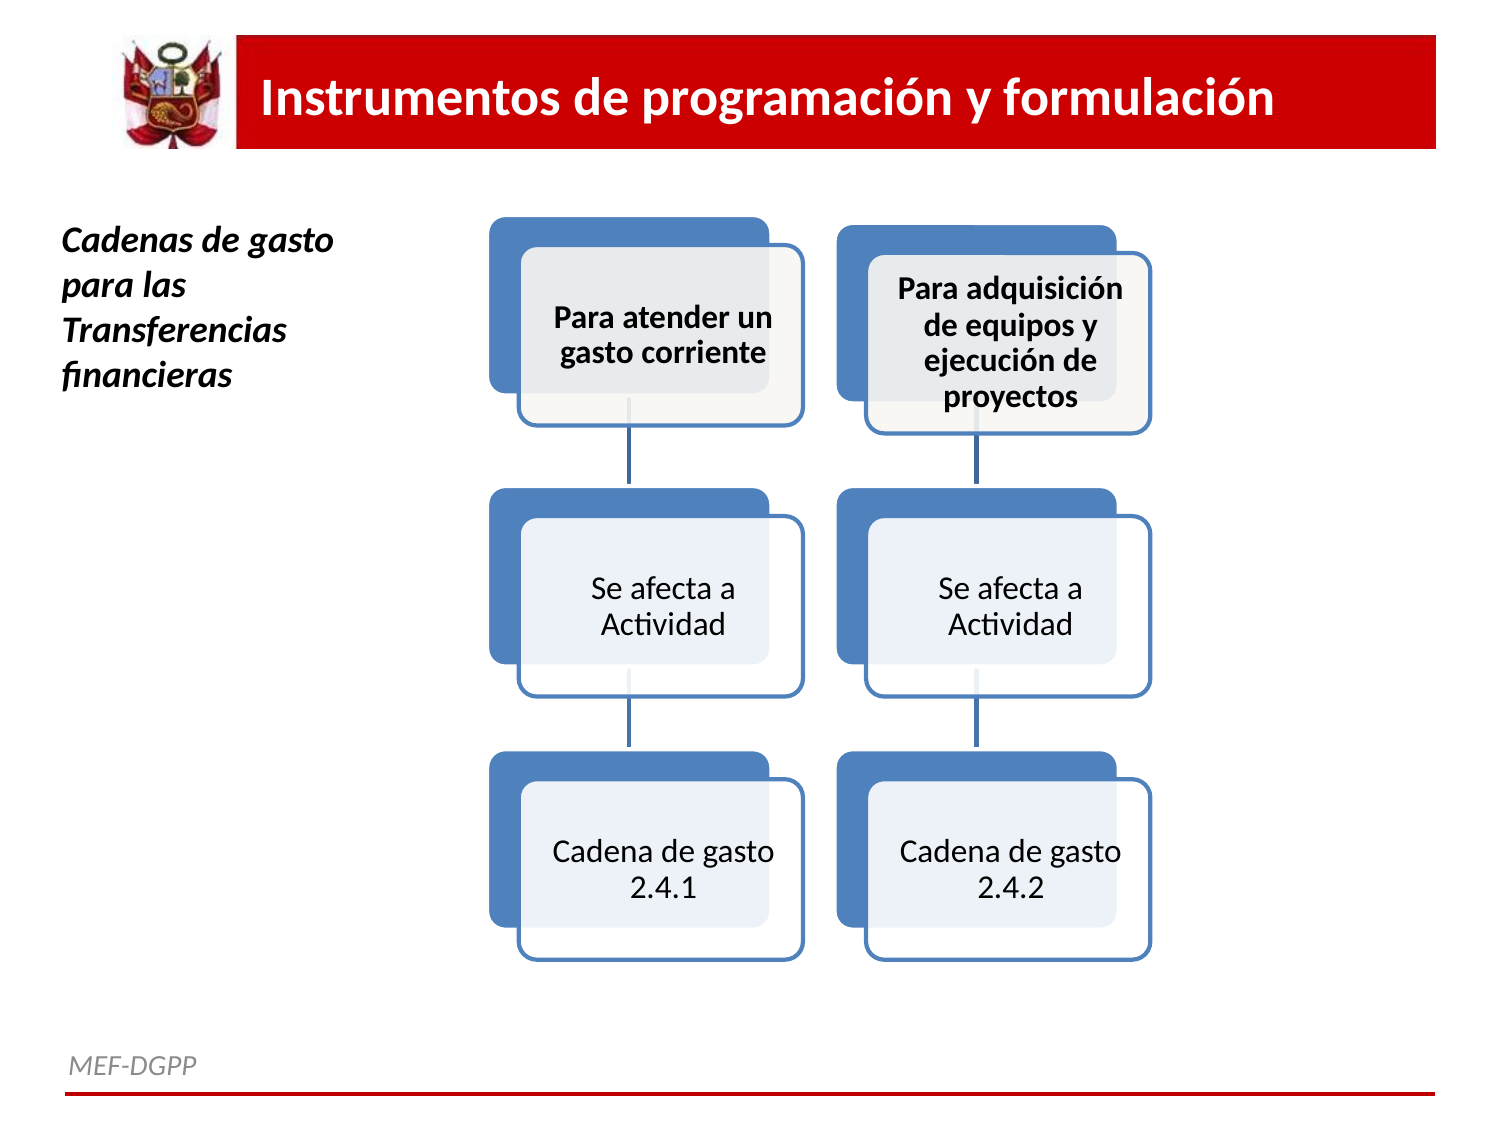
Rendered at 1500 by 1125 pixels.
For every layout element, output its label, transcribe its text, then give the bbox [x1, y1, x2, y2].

text_box Cadenas de gasto para las Transferencias financieras [46, 257, 332, 352]
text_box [337, 222, 1301, 961]
picture [112, 35, 1436, 149]
footer MEF-DGPP [53, 1034, 892, 1094]
text_box Instrumentos de programación y formulación [246, 46, 1348, 141]
